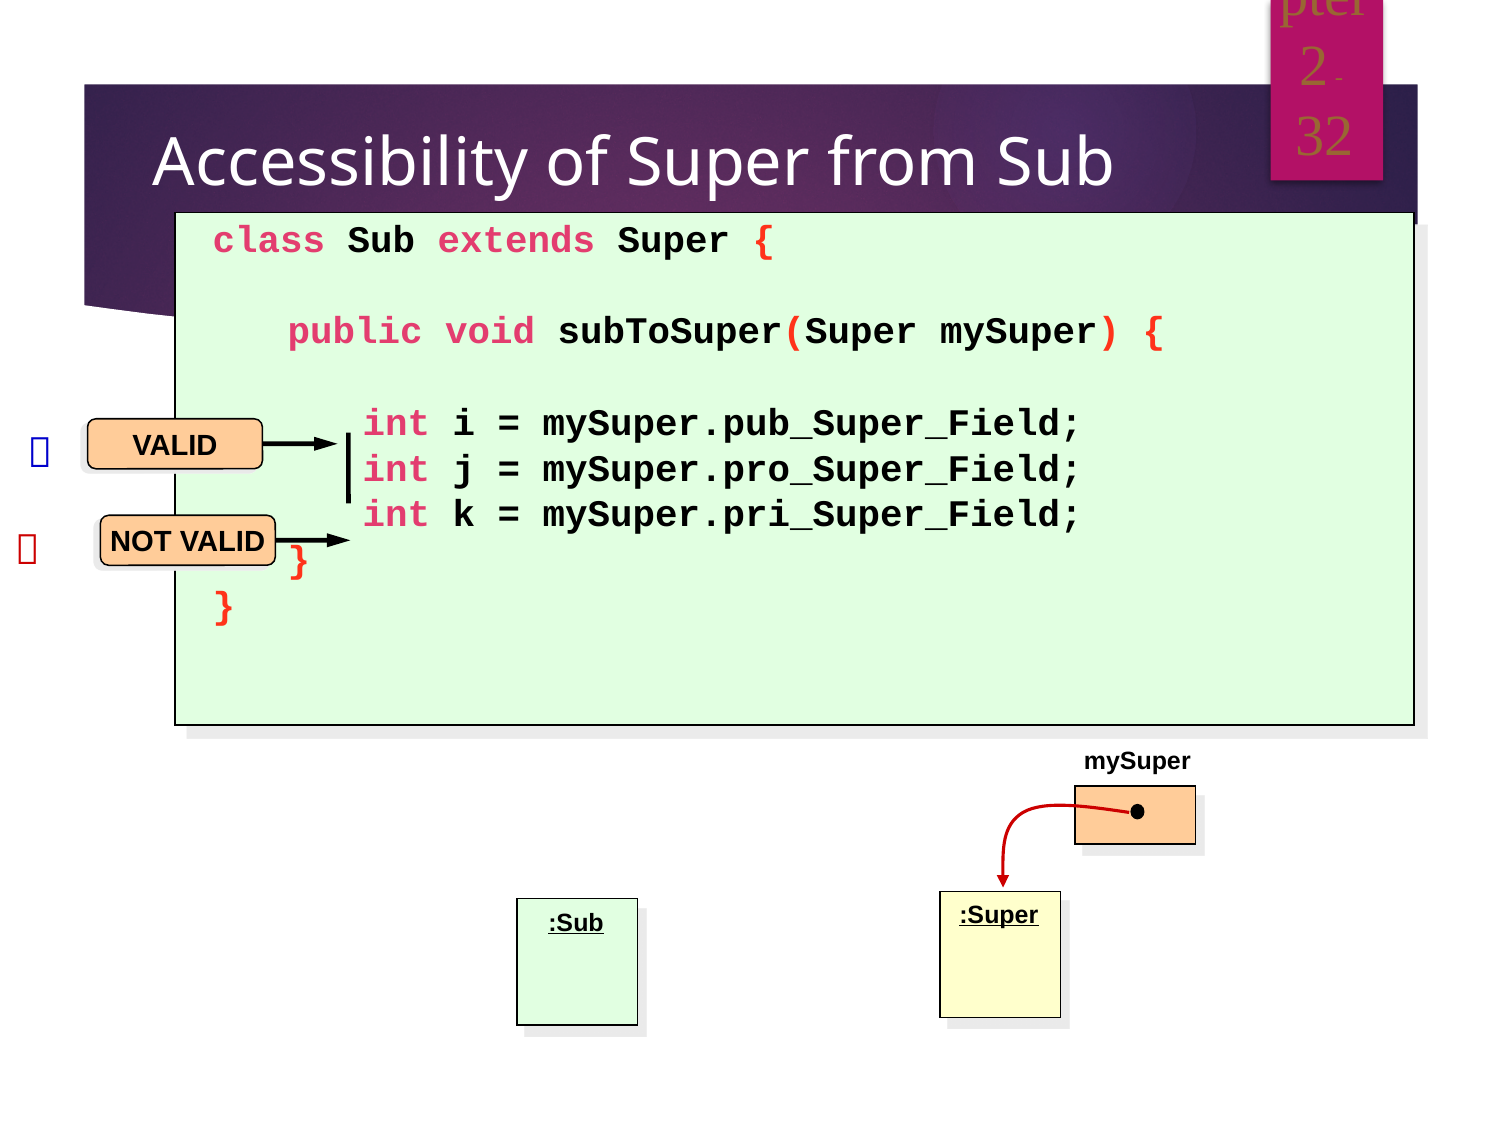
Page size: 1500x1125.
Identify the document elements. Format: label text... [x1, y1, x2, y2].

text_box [174, 212, 1415, 726]
text_box  [12, 418, 81, 459]
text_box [514, 737, 1251, 1026]
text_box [87, 418, 338, 469]
text_box  [0, 515, 69, 572]
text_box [100, 514, 351, 566]
title Accessibility of Super from Sub [137, 99, 1179, 217]
slide_number 4th Ed Chapter 2 - 32 [1259, 48, 1390, 175]
